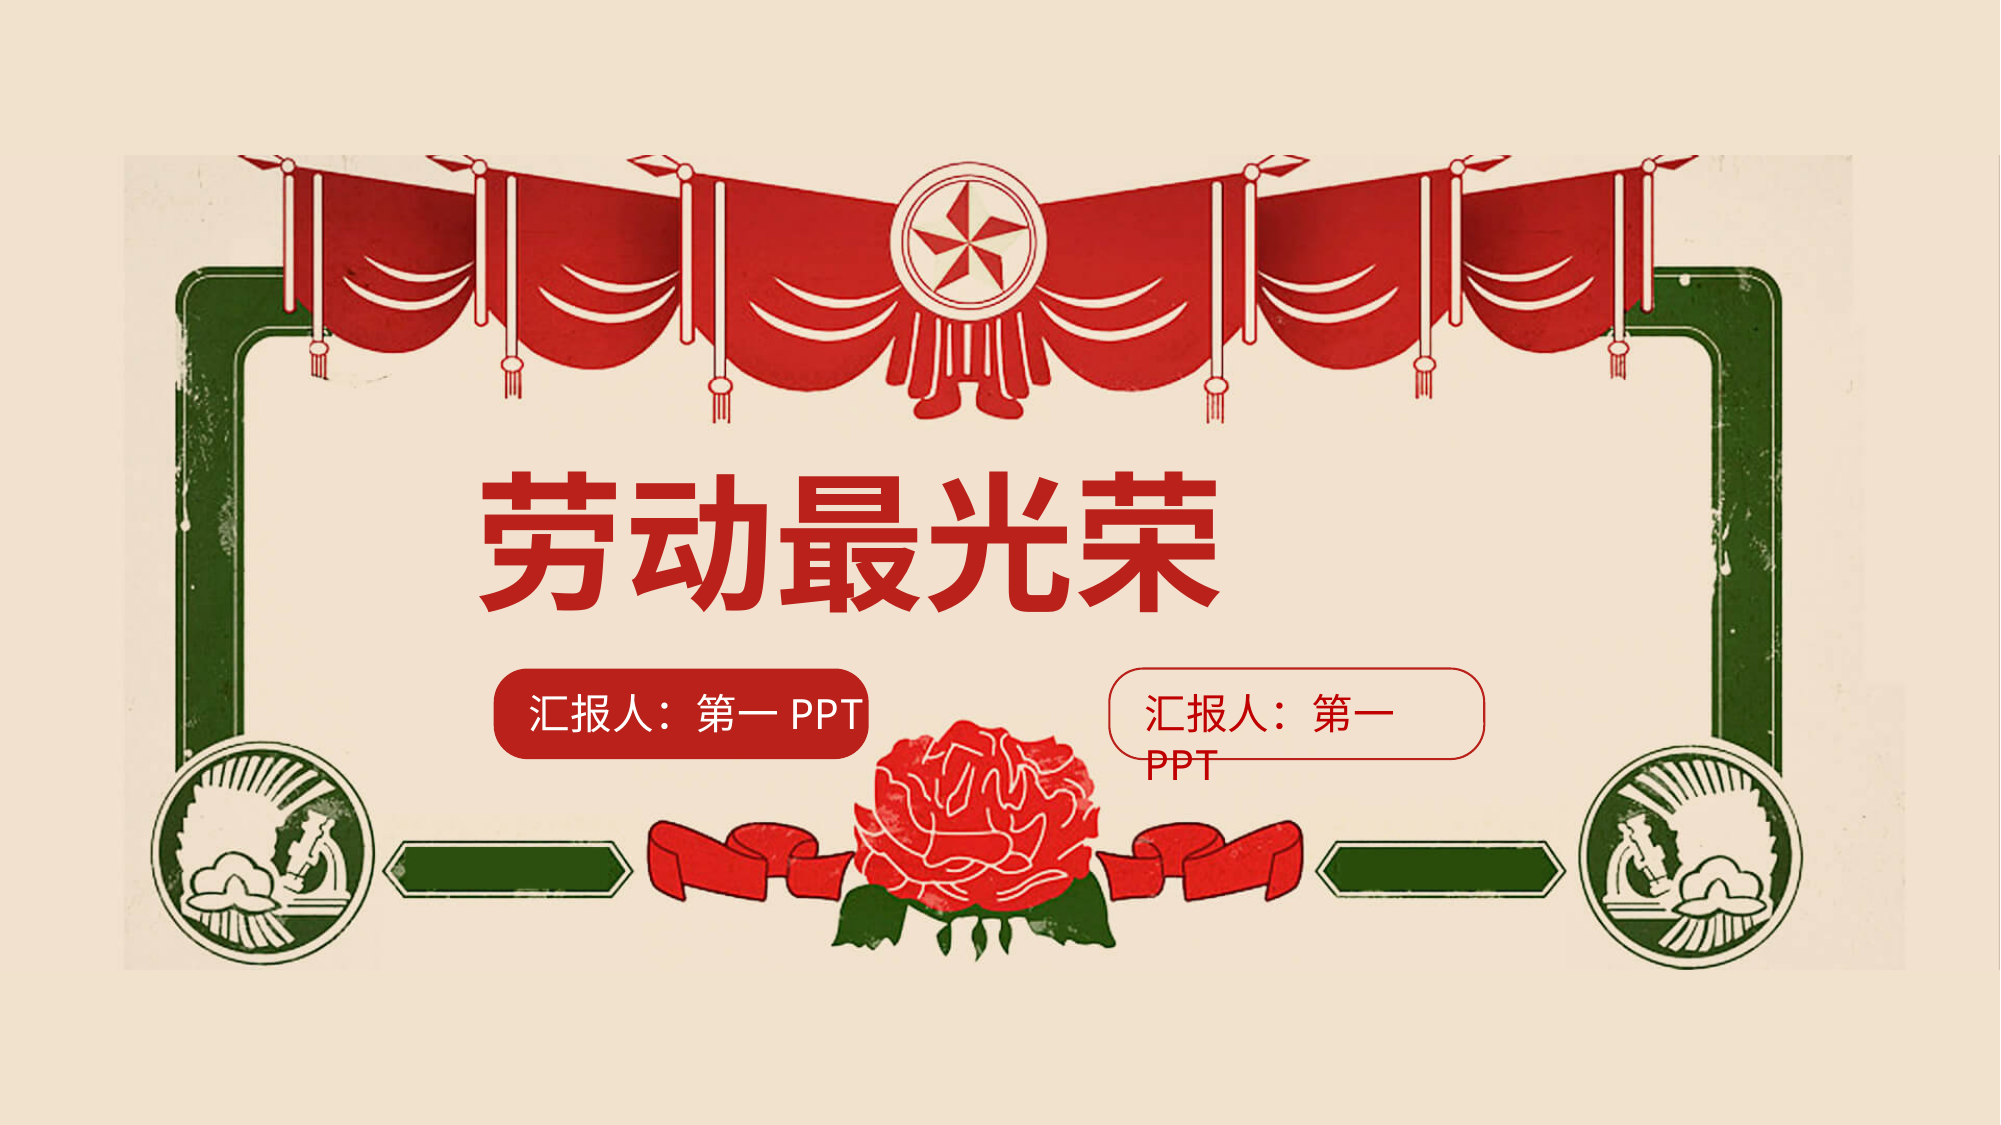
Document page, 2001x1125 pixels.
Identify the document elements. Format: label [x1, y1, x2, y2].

picture [0, 155, 2000, 970]
